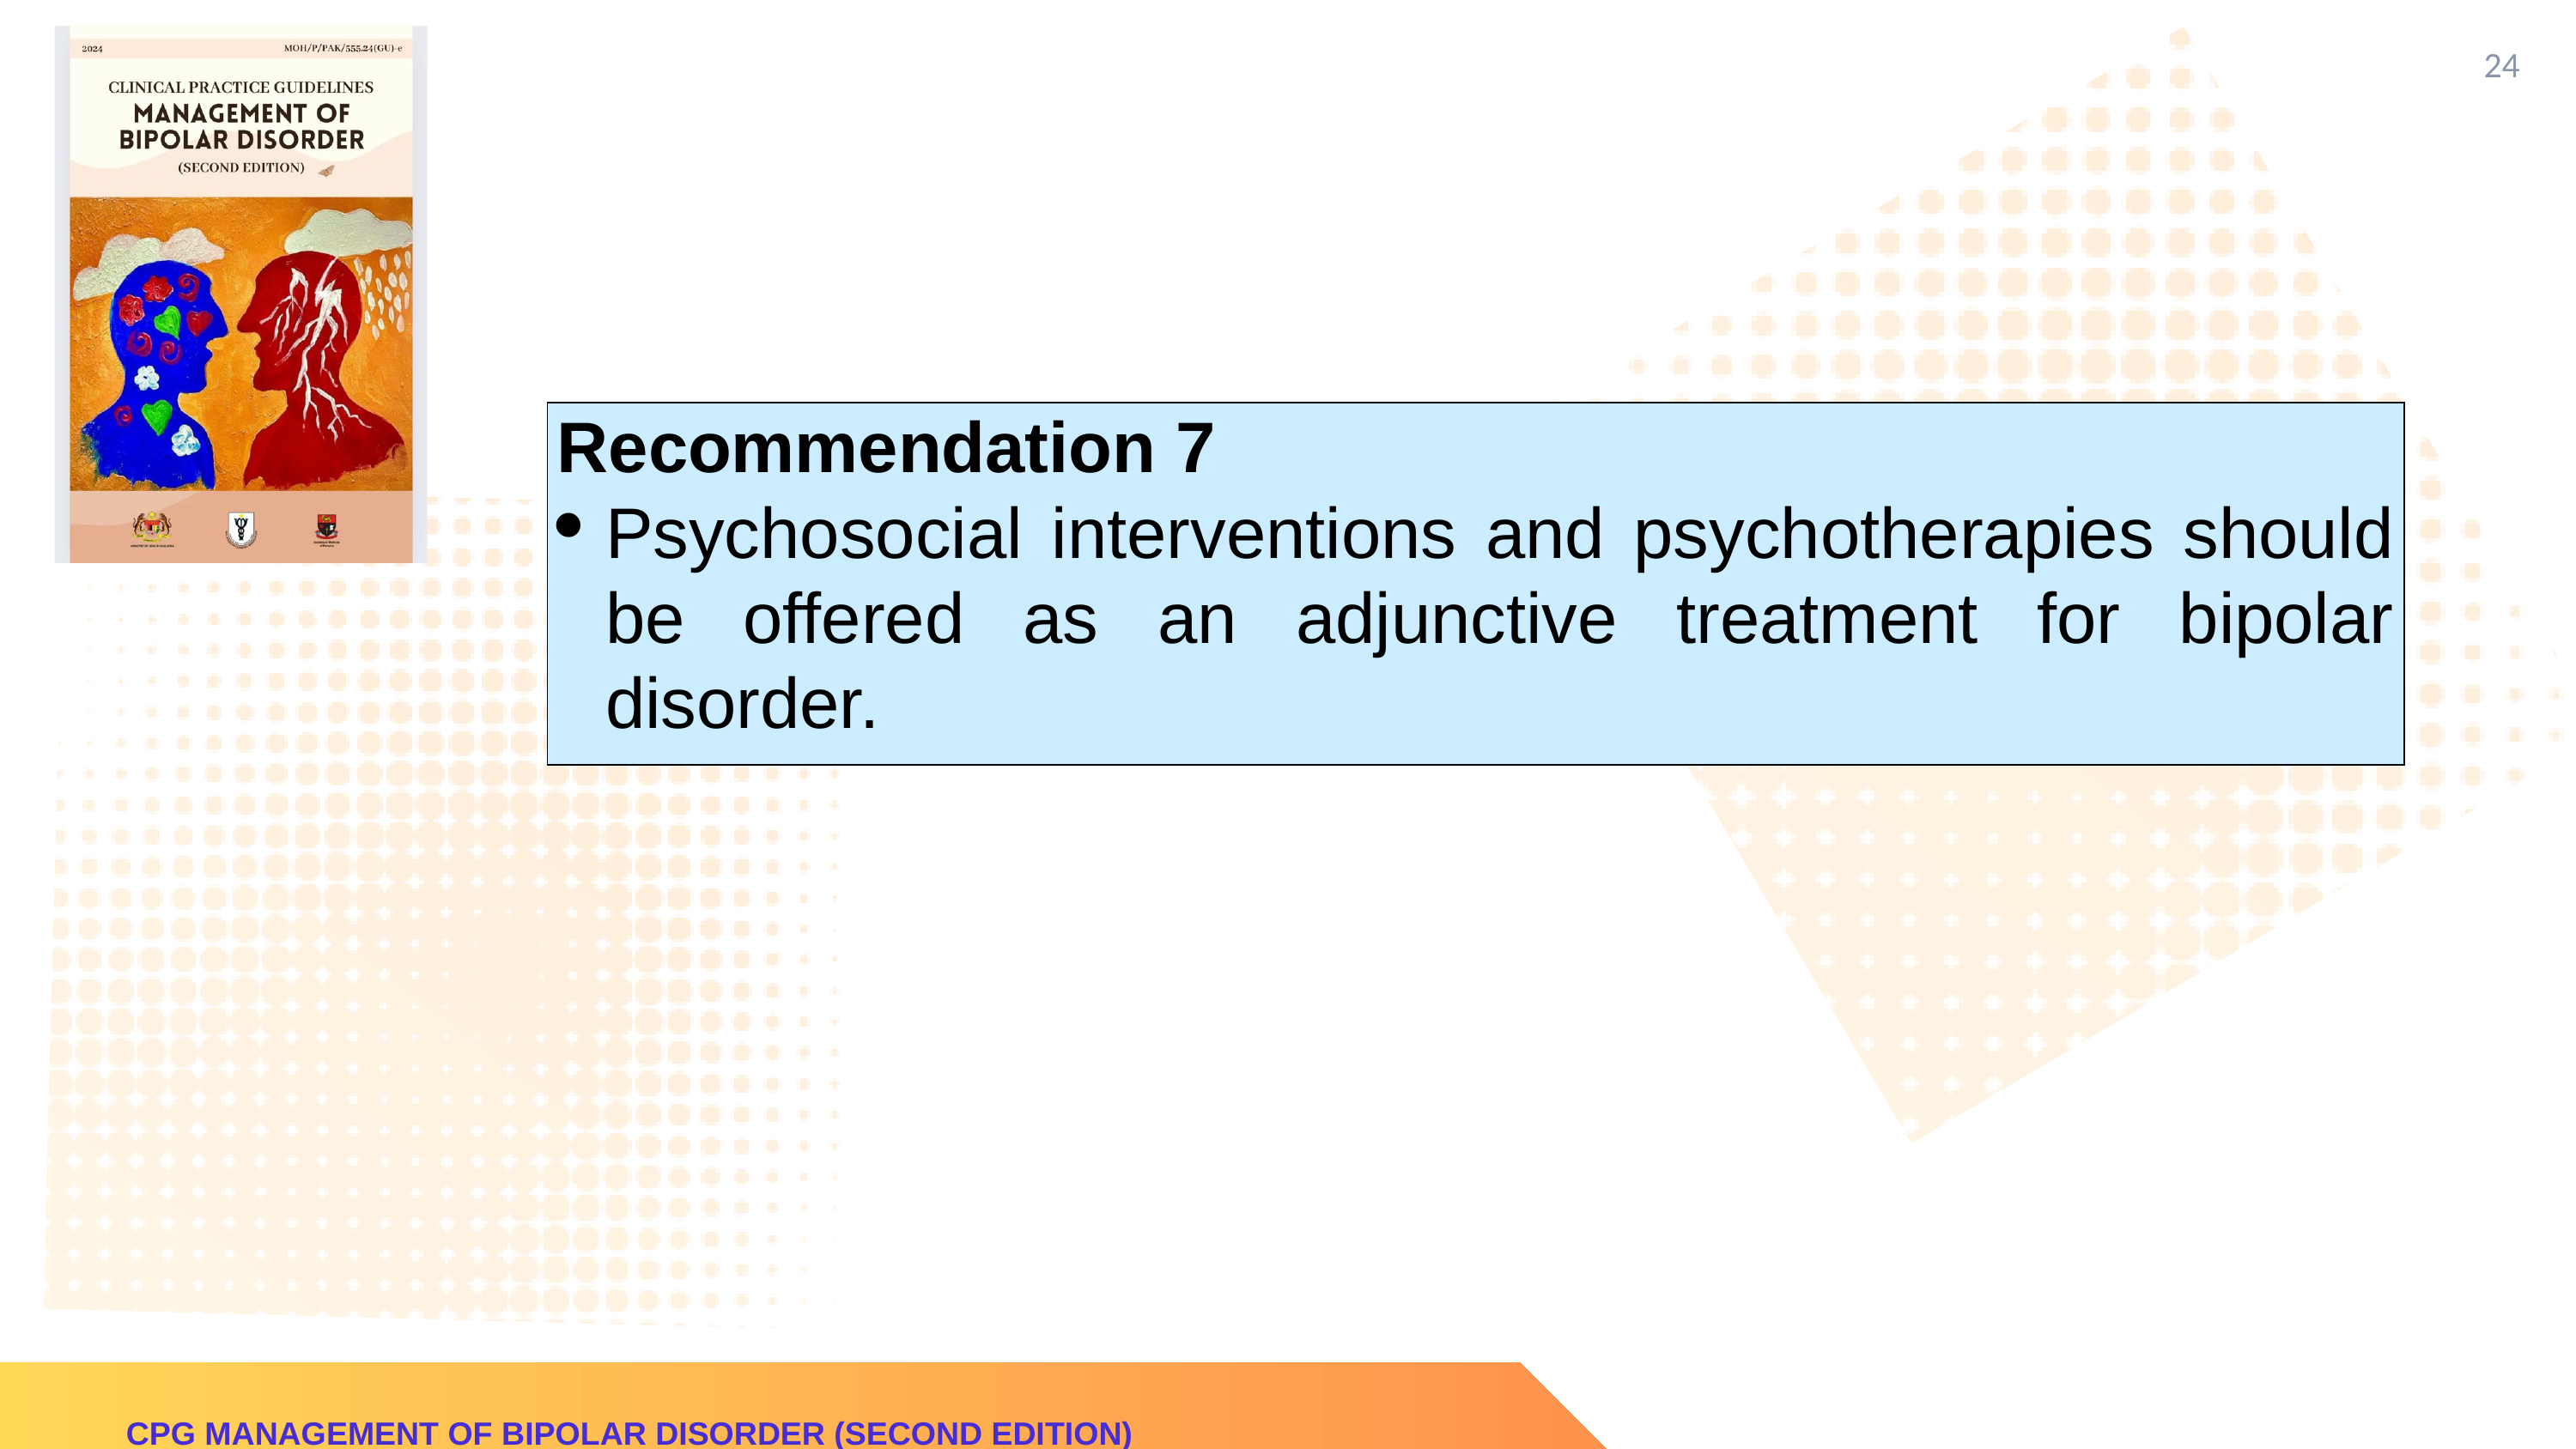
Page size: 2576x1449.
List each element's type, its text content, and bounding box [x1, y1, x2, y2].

text_box [43, 496, 863, 1331]
text_box [1551, 26, 2576, 1144]
text_box [54, 26, 428, 563]
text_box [0, 1361, 1648, 1449]
slide_number 24 [2233, 37, 2533, 89]
table_header Recommendation 7 Psychosocial interventions and psychotherapies should be offered as an adjunctive treatment for bipolar disorder. [548, 403, 2403, 764]
